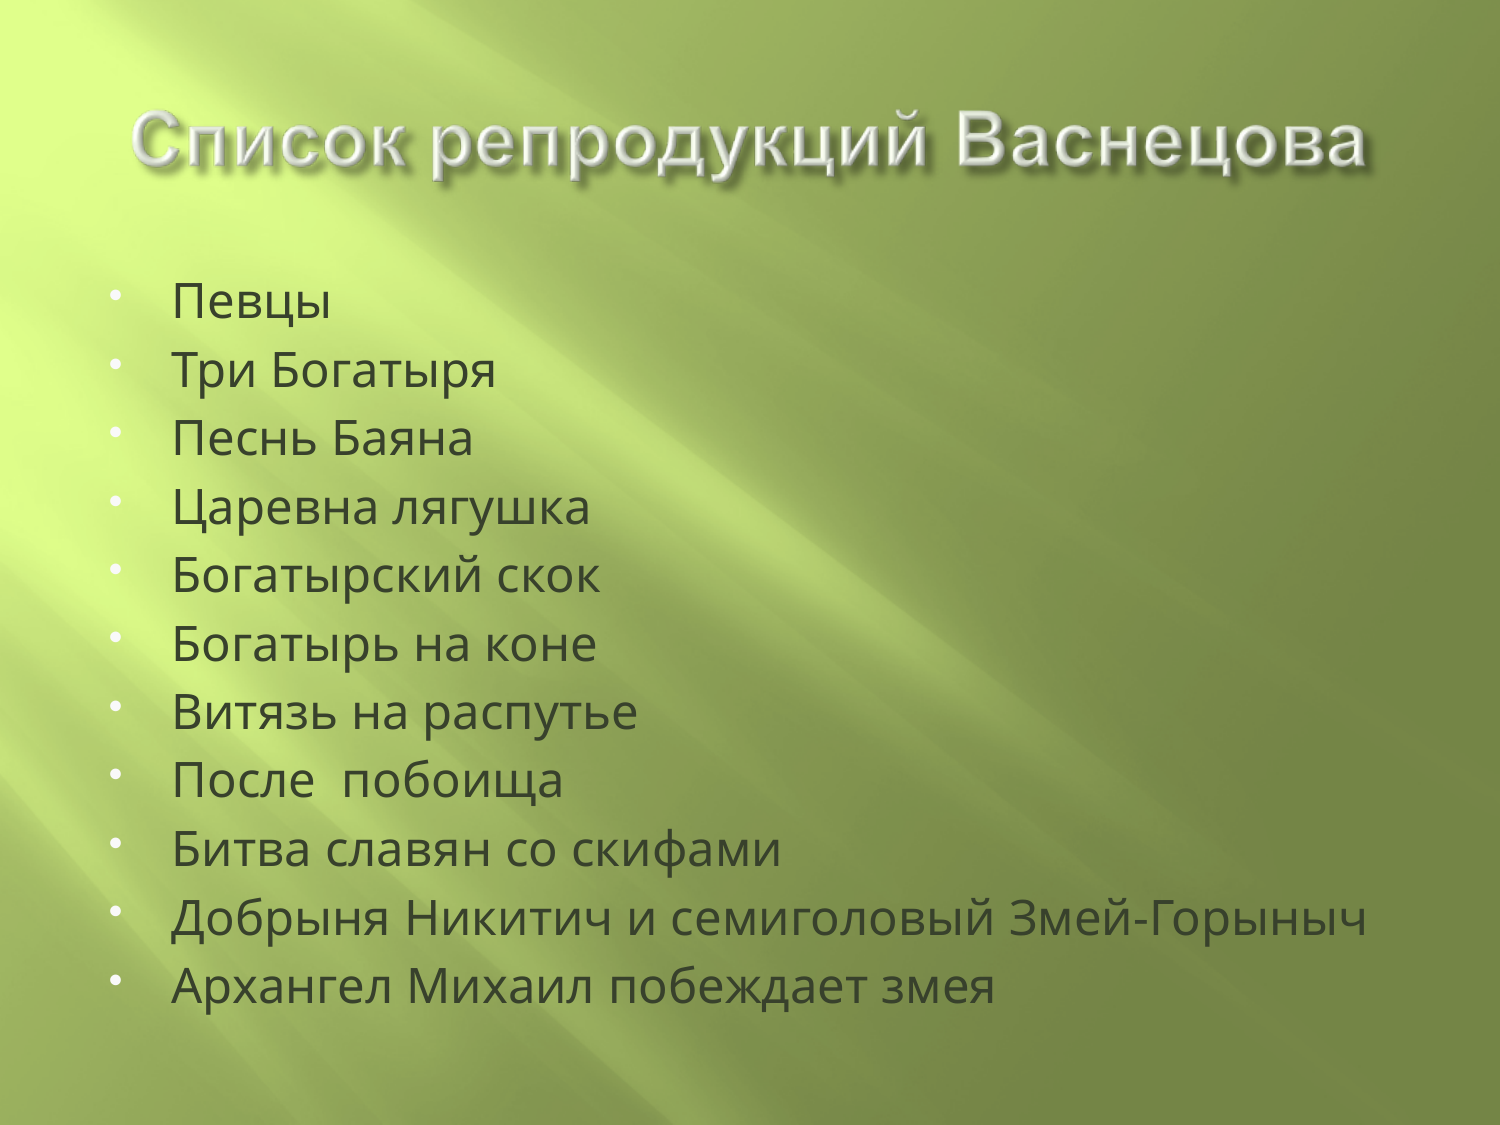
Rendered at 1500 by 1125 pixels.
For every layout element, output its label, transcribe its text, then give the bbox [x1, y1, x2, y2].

list Певцы Три Богатыря Песнь Баяна Царевна лягушка Богатырский скок Богатырь на коне Витязь на распутье После побоища Битва славян со скифами Добрыня Никитич и семиголовый Змей-Горыныч Архангел Михаил побеждает змея [74, 262, 1426, 1036]
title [73, 43, 1438, 235]
